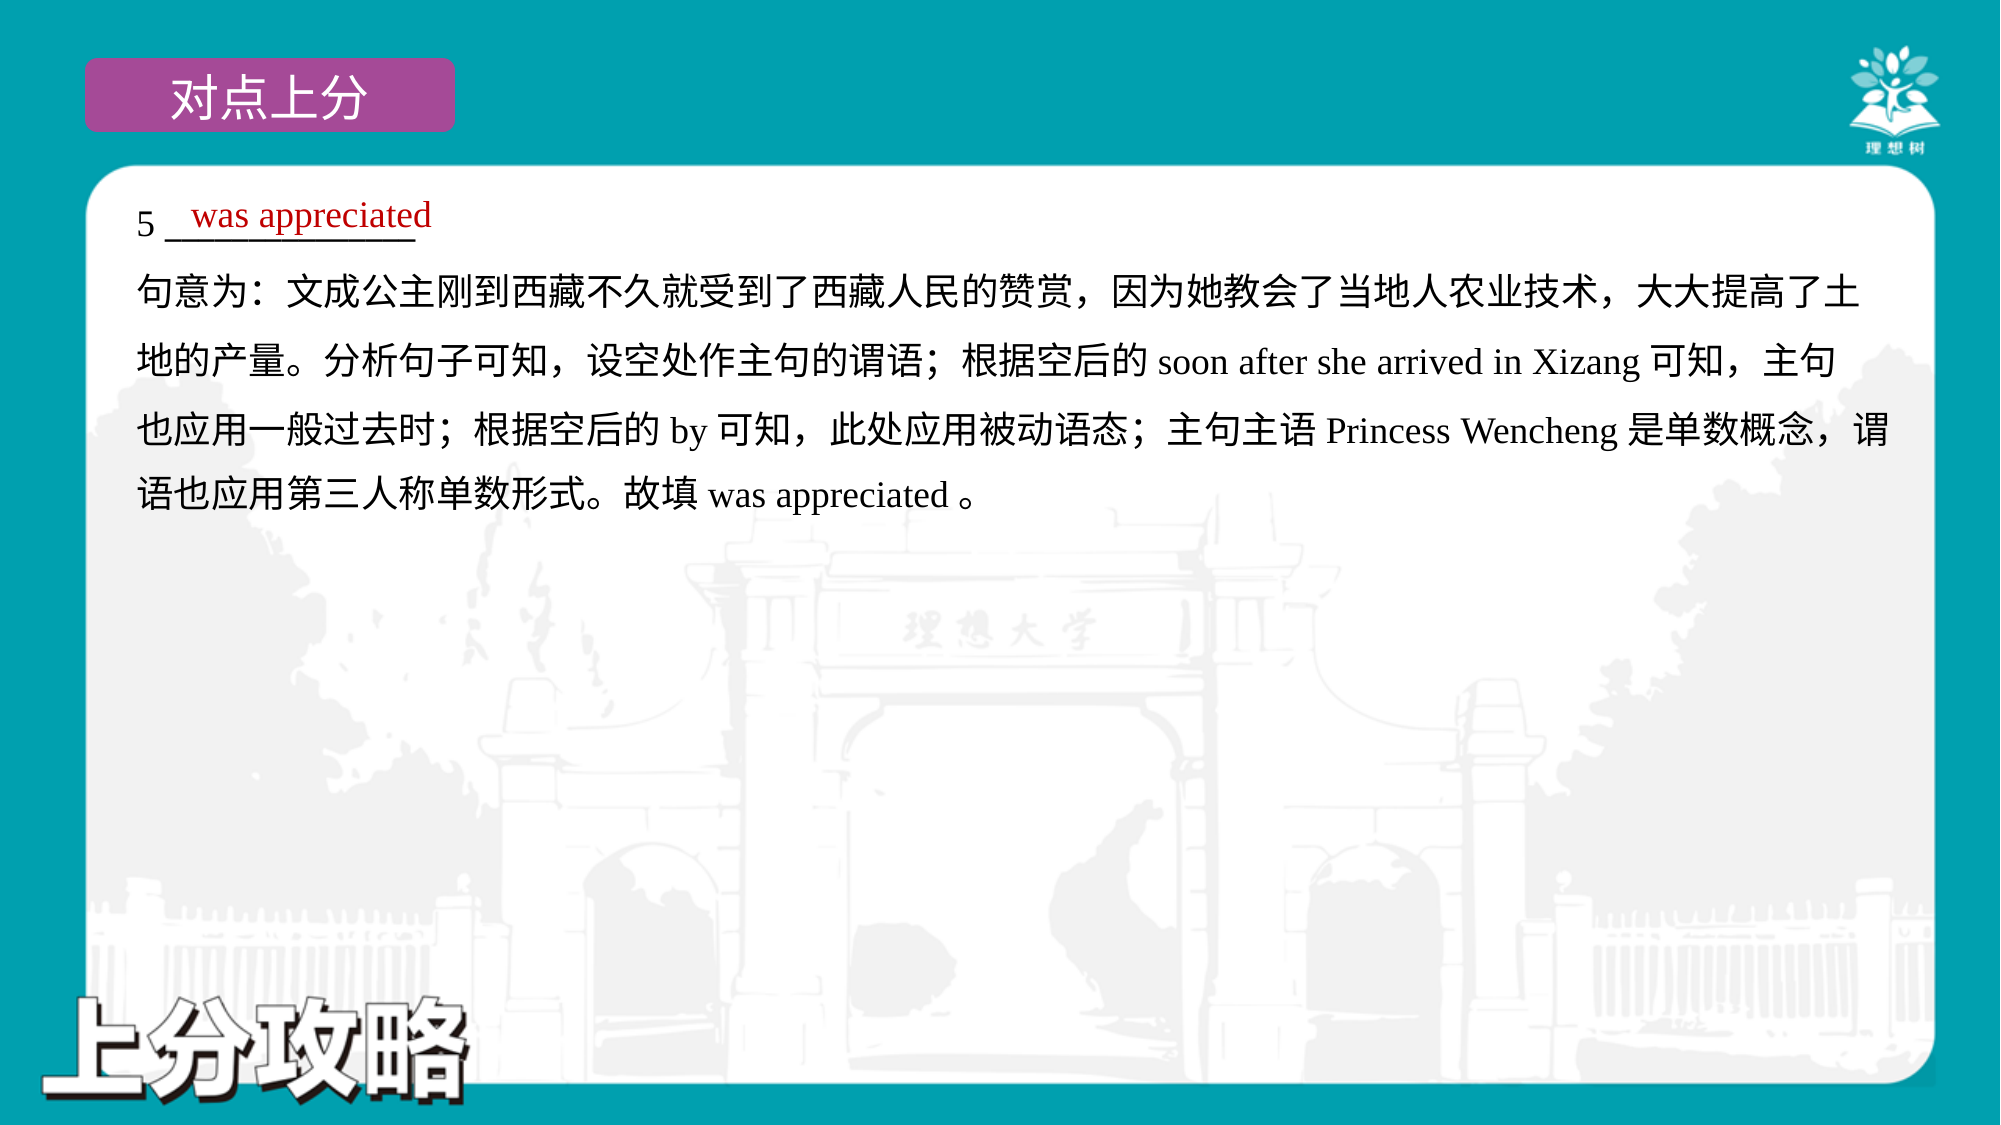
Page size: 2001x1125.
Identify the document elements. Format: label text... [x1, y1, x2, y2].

text_box was appreciated [172, 168, 451, 228]
text_box 句意为：文成公主刚到西藏不久就受到了西藏人民的赞赏，因为她教会了当地人农业技术，大大提高了土 地的产量。分析句子可知，设空处作主句的谓语；根据空后的soon after she arrived in Xizang可知，主句 也应用一般过去时；根据空后的by可知，此处应用被动语态；主句主语Princess Wencheng是单数概念，谓 语也应用第三人称单数形式。故填was appreciated。 [136, 244, 1865, 509]
text_box 5 _______________ [136, 176, 1865, 237]
picture [0, 0, 2000, 1125]
